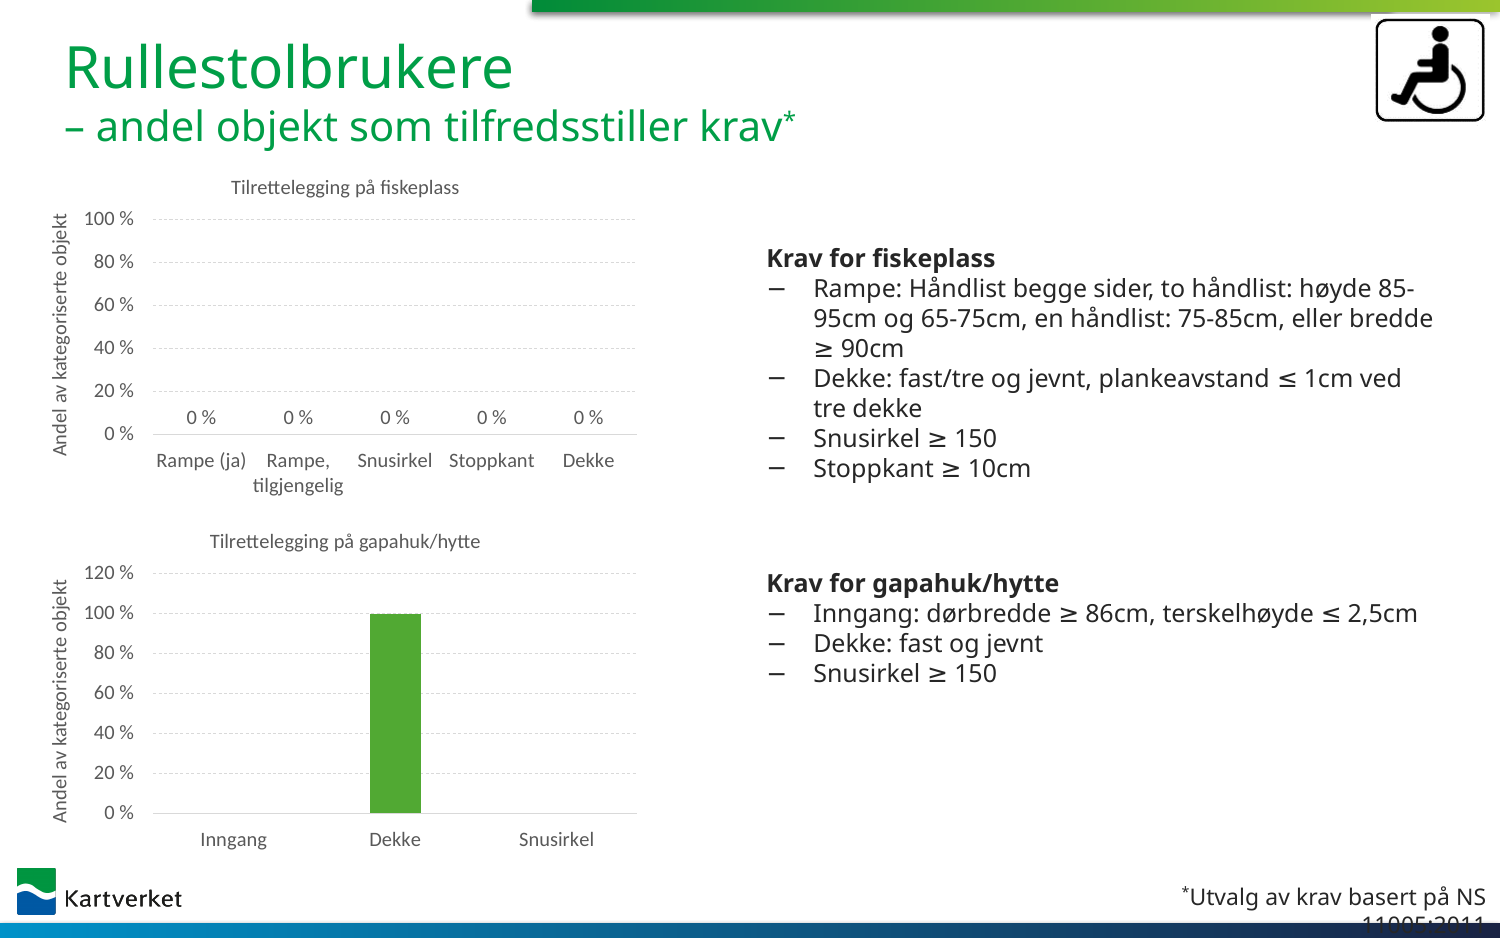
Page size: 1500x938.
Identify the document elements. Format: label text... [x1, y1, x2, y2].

text_box Krav for gapahuk/hytte Inngang: dørbredde ≥ 86cm, terskelhøyde ≤ 2,5cm Dekke: fast og jevnt Snusirkel ≥ 150 [751, 560, 1452, 695]
text_box Rullestolbrukere – andel objekt som tilfredsstiller krav* [49, 29, 1431, 158]
picture [41, 166, 650, 505]
picture [1371, 13, 1491, 127]
text_box *Utvalg av krav basert på NS 11005:2011 [1068, 873, 1500, 938]
picture [41, 520, 650, 859]
text_box Krav for fiskeplass Rampe: Håndlist begge sider, to håndlist: høyde 85-95cm og 65-75cm, en håndlist: 75-85cm, eller bredde ≥ 90cm Dekke: fast/tre og jevnt, plankeavstand ≤ 1cm ved tre dekke Snusirkel ≥ 150 Stoppkant ≥ 10cm [751, 235, 1452, 490]
